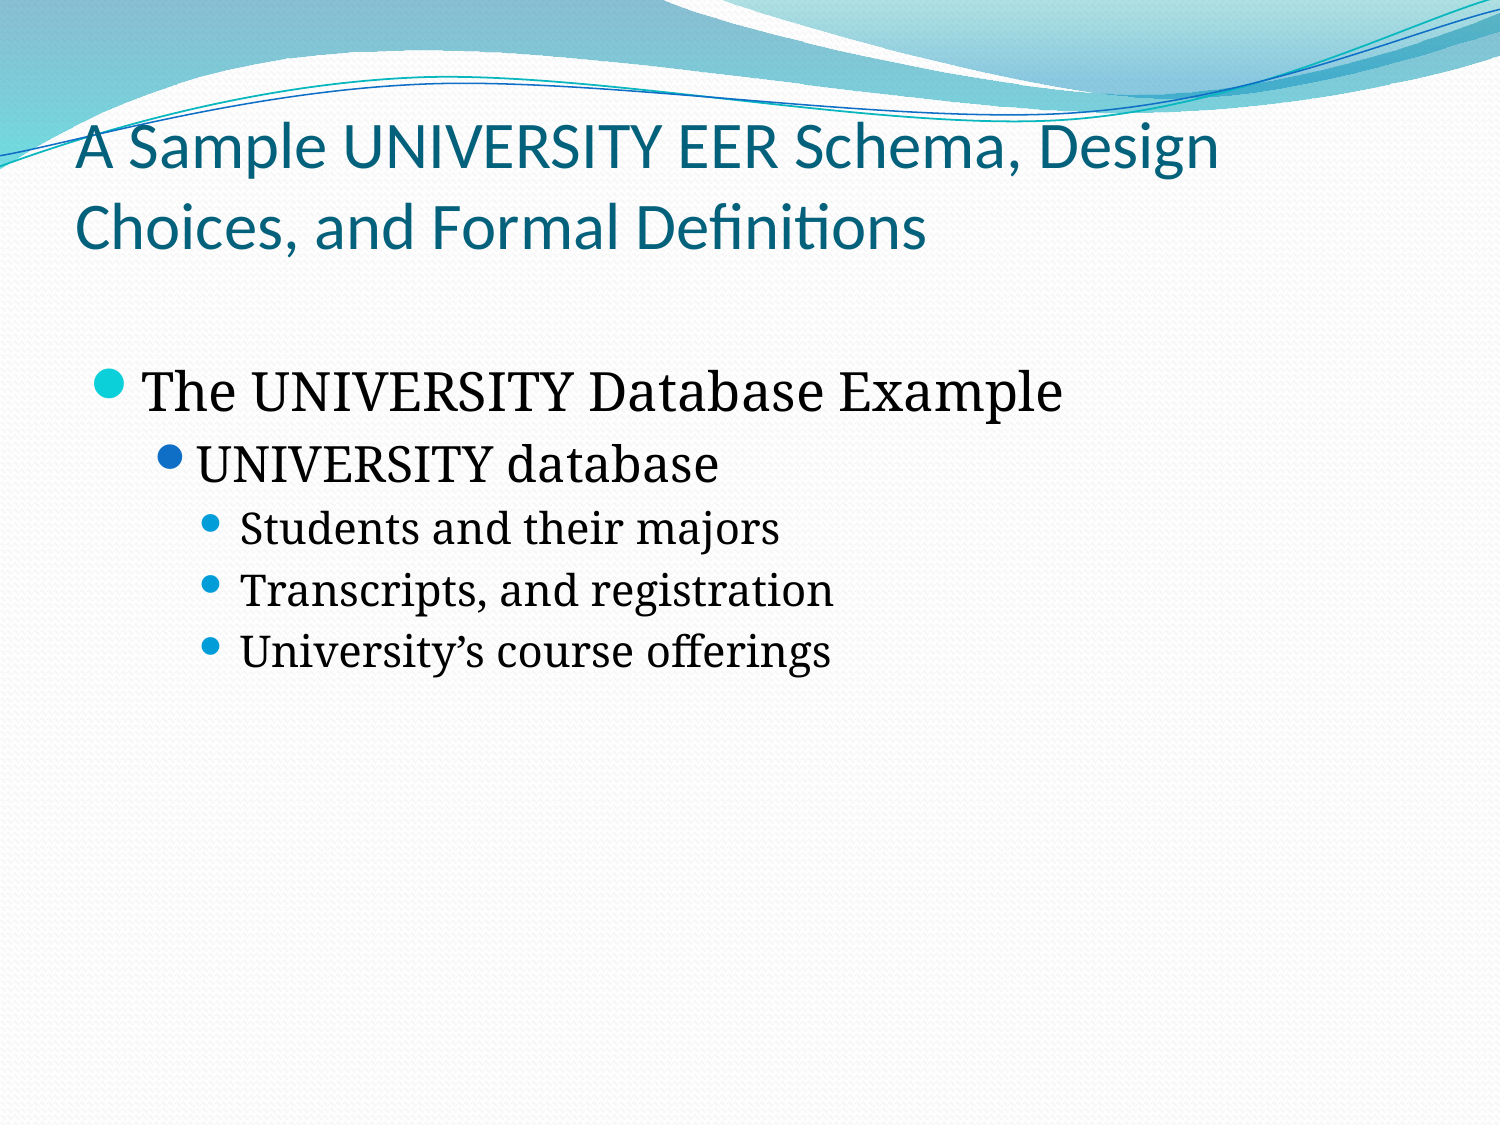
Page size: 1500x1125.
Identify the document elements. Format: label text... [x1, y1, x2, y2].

title A Sample UNIVERSITY EER Schema, Design Choices, and Formal Definitions [75, 75, 1425, 263]
list The UNIVERSITY Database Example UNIVERSITY database Students and their majors Transcripts, and registration University’s course offerings [75, 350, 1425, 981]
